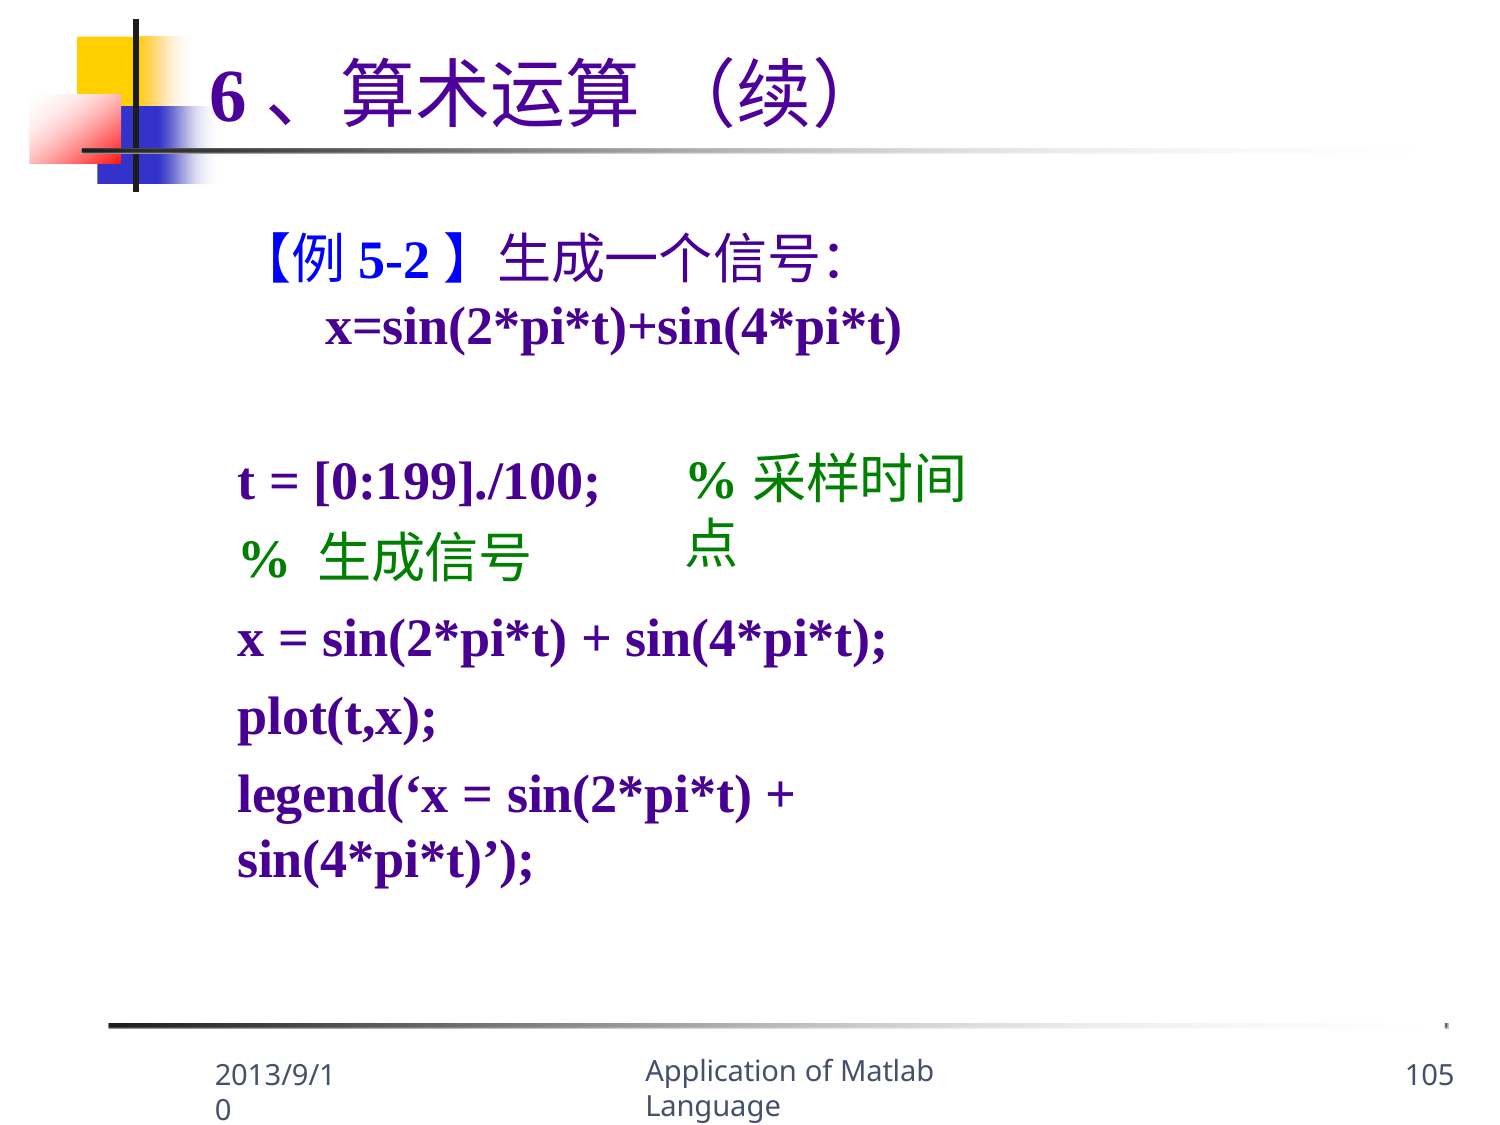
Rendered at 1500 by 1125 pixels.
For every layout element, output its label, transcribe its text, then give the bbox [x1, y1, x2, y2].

footer 2013/9/10 [212, 1056, 351, 1125]
text_box 6、算术运算 （续） [207, 46, 888, 137]
text_box x = sin(2*pi*t) + sin(4*pi*t); plot(t,x); legend(‘x = sin(2*pi*t) + sin(4*pi*t)’); [235, 589, 1117, 889]
text_box t = [0:199]./100; % 生成信号 [235, 444, 606, 588]
slide_number Application of Matlab Language [643, 1051, 987, 1125]
picture [108, 1023, 1458, 1029]
text_box %采样时间点 [682, 444, 1013, 575]
slide_number 105 [1400, 1056, 1457, 1125]
text_box 【例5-2】生成一个信号： x=sin(2*pi*t)+sin(4*pi*t) [235, 223, 910, 356]
picture [29, 36, 1431, 184]
